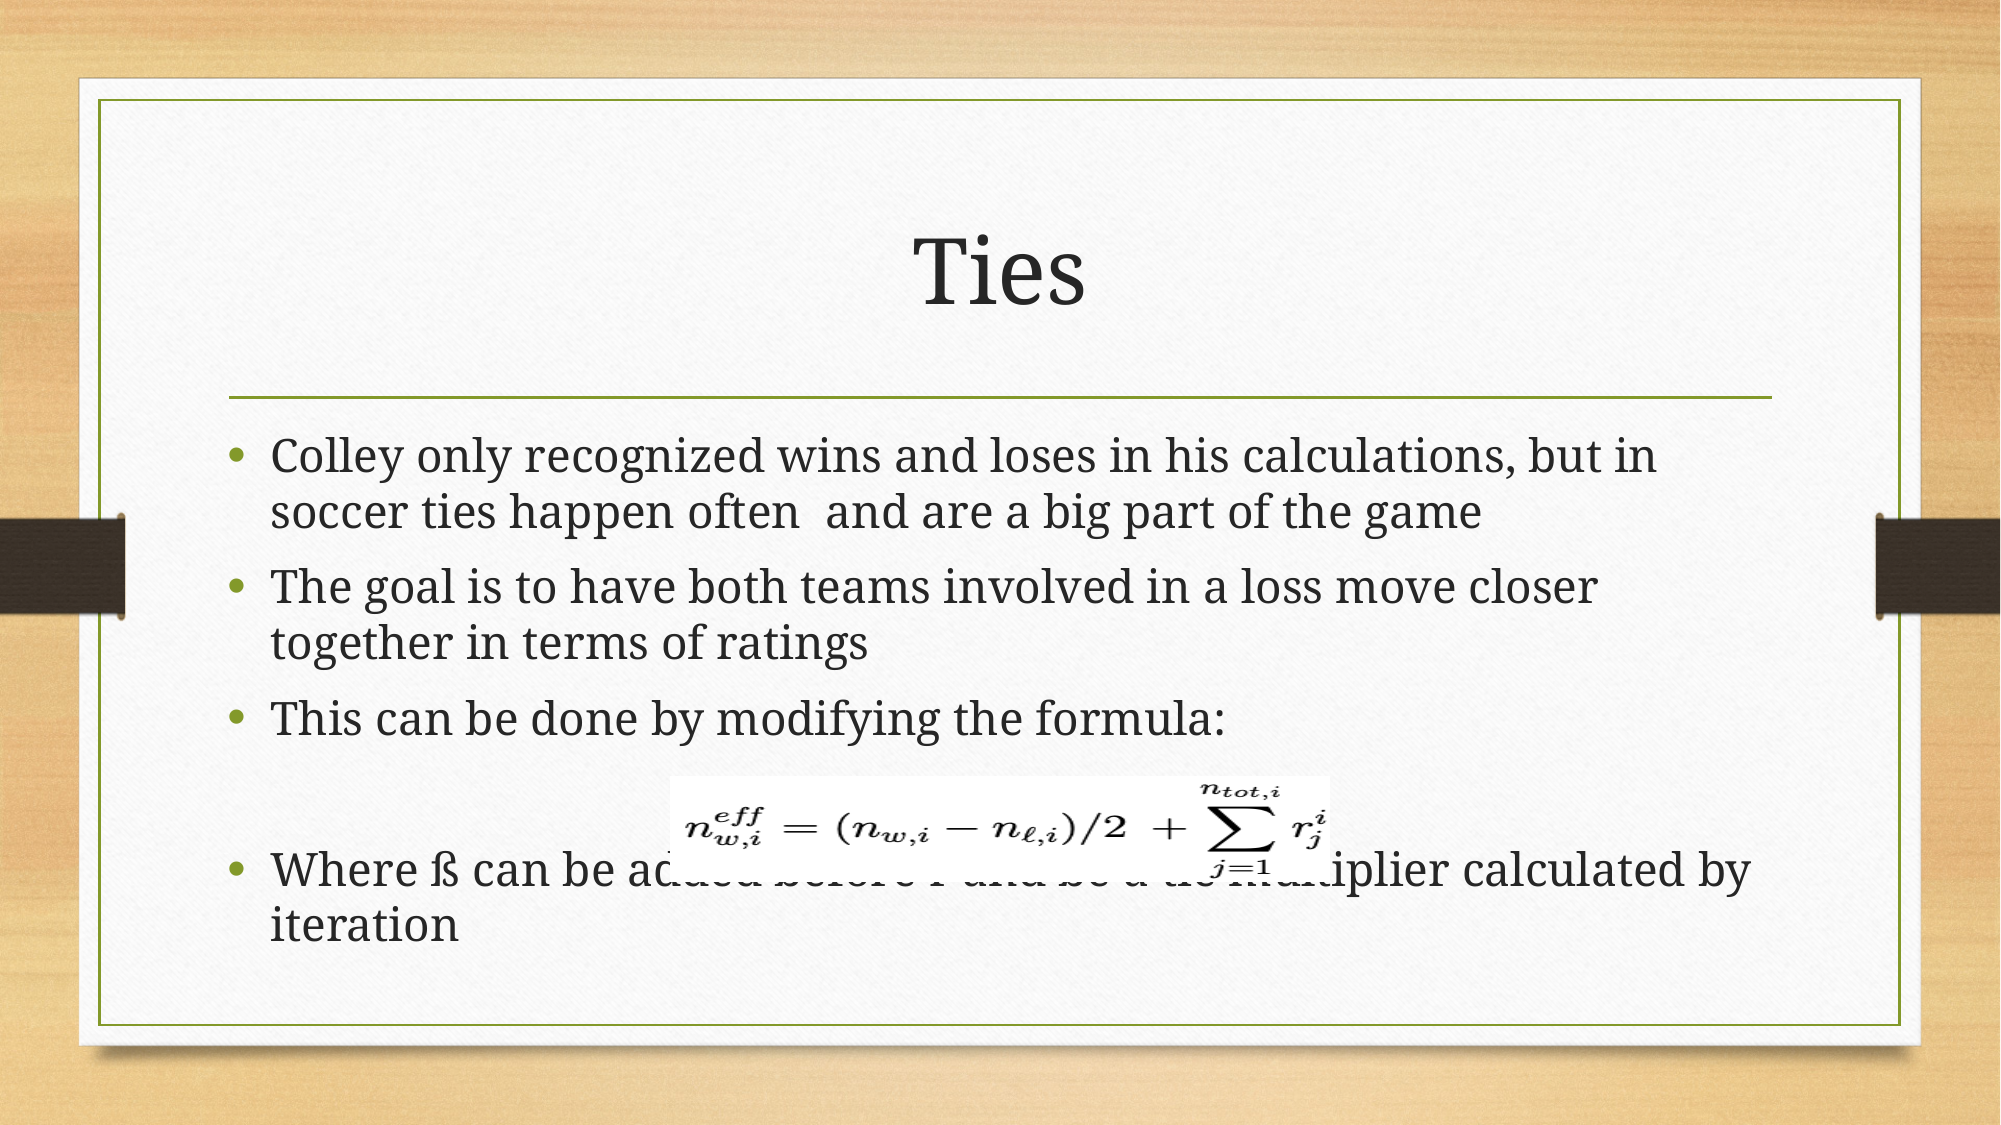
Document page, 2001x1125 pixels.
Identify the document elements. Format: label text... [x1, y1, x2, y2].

list Colley only recognized wins and loses in his calculations, but in soccer ties happen often and are a big part of the game The goal is to have both teams involved in a loss move closer together in terms of ratings This can be done by modifying the formula: Where ß can be added before r and be a tie multiplier calculated by iteration [212, 419, 1788, 964]
picture [0, 0, 2001, 1125]
title Ties [212, 161, 1788, 375]
